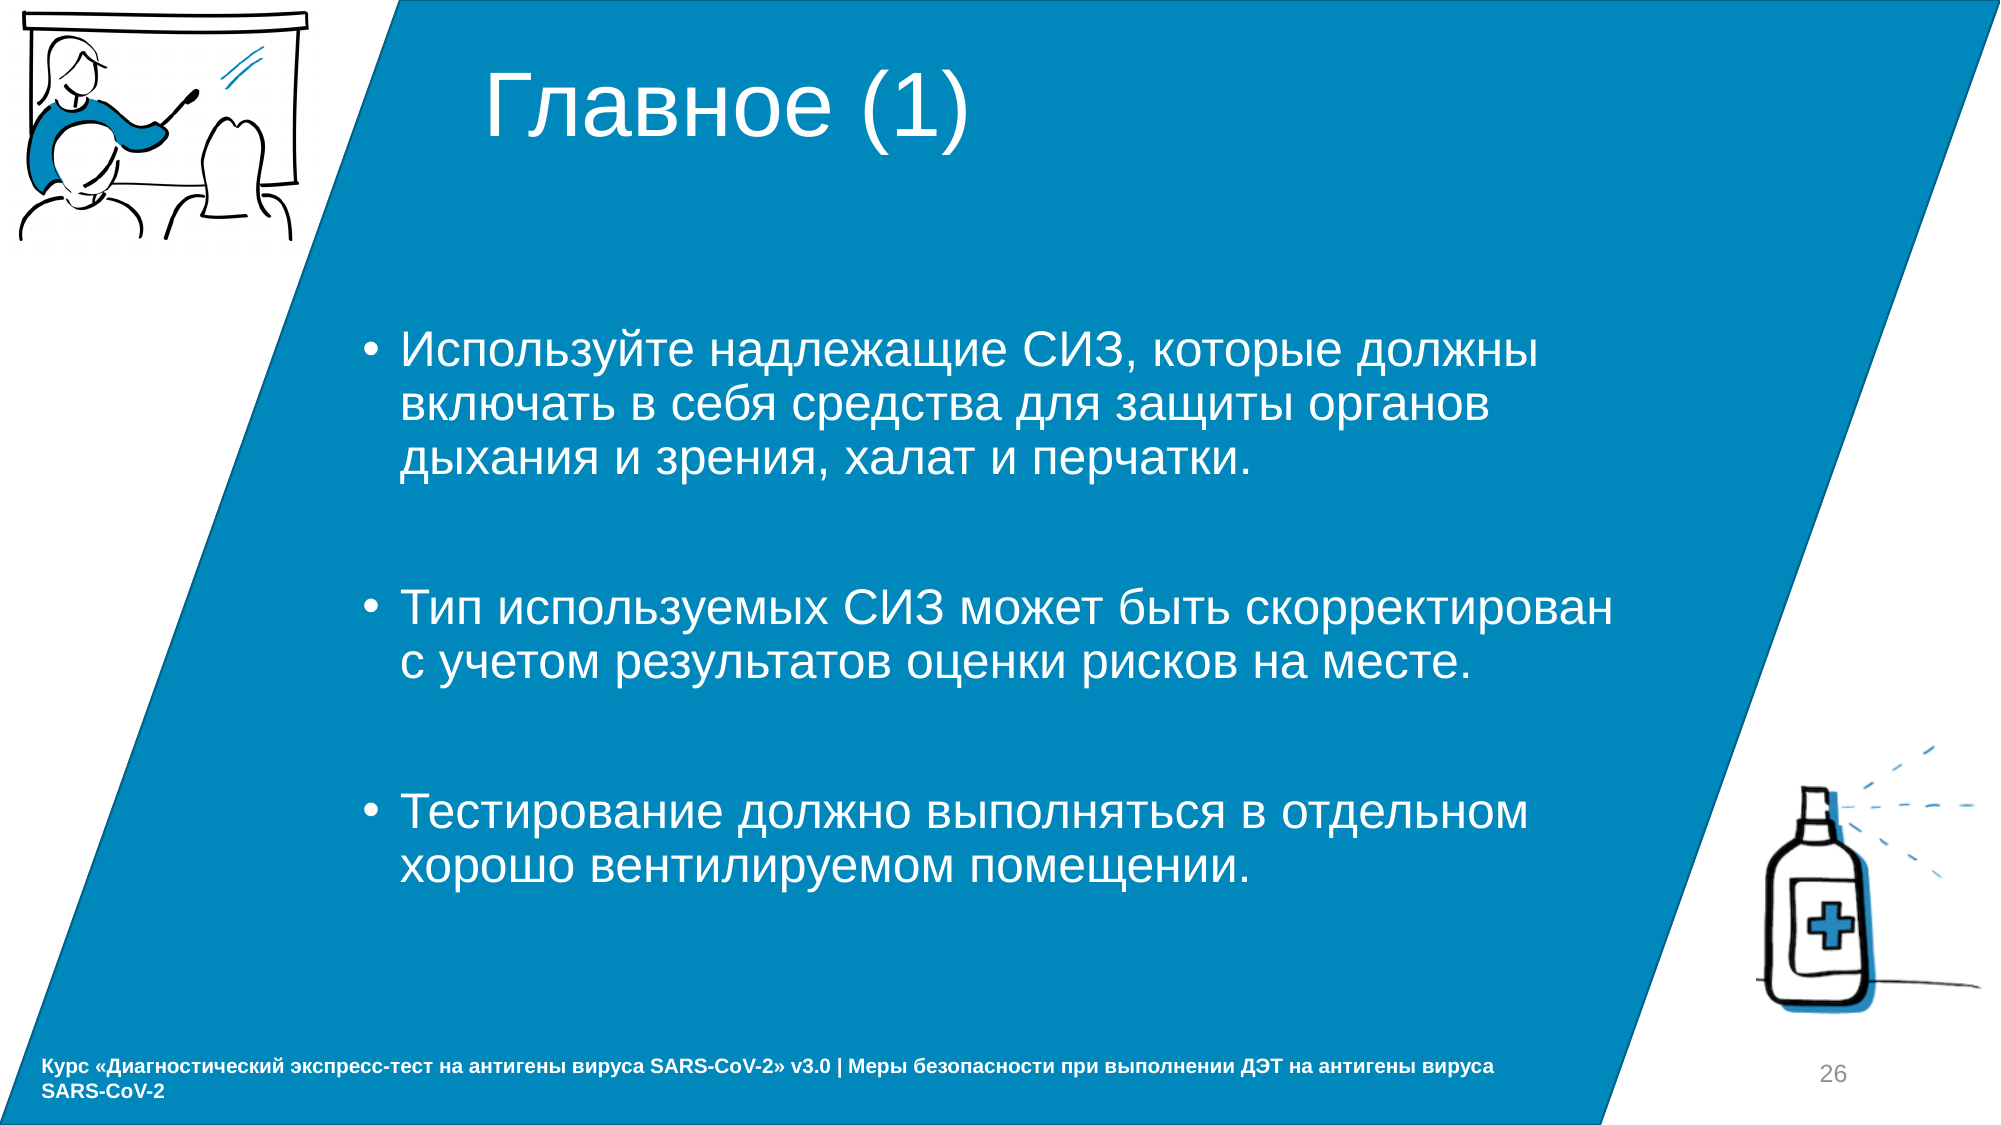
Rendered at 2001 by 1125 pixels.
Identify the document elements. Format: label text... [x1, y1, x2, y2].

footer Курс «Диагностический экспресс-тест на антигены вируса SARS-CoV-2» v3.0 | Меры безопасности при выполнении ДЭТ на антигены вируса SARS-CoV-2 [26, 1036, 1570, 1119]
text_box [31, 0, 2000, 1036]
text_box [0, 1045, 1629, 1125]
text_box Используйте надлежащие СИЗ, которые должны включать в себя средства для защиты органов дыхания и зрения, халат и перчатки. Тип используемых СИЗ может быть скорректирован с учетом результатов оценки рисков на месте. Тестирование должно выполняться в отдельном хорошо вентилируемом помещении. [347, 316, 1658, 1045]
picture [1756, 713, 1993, 1021]
text_box Главное (1) [468, 49, 1236, 205]
picture [0, 0, 326, 255]
slide_number 26 [1609, 1042, 1863, 1103]
